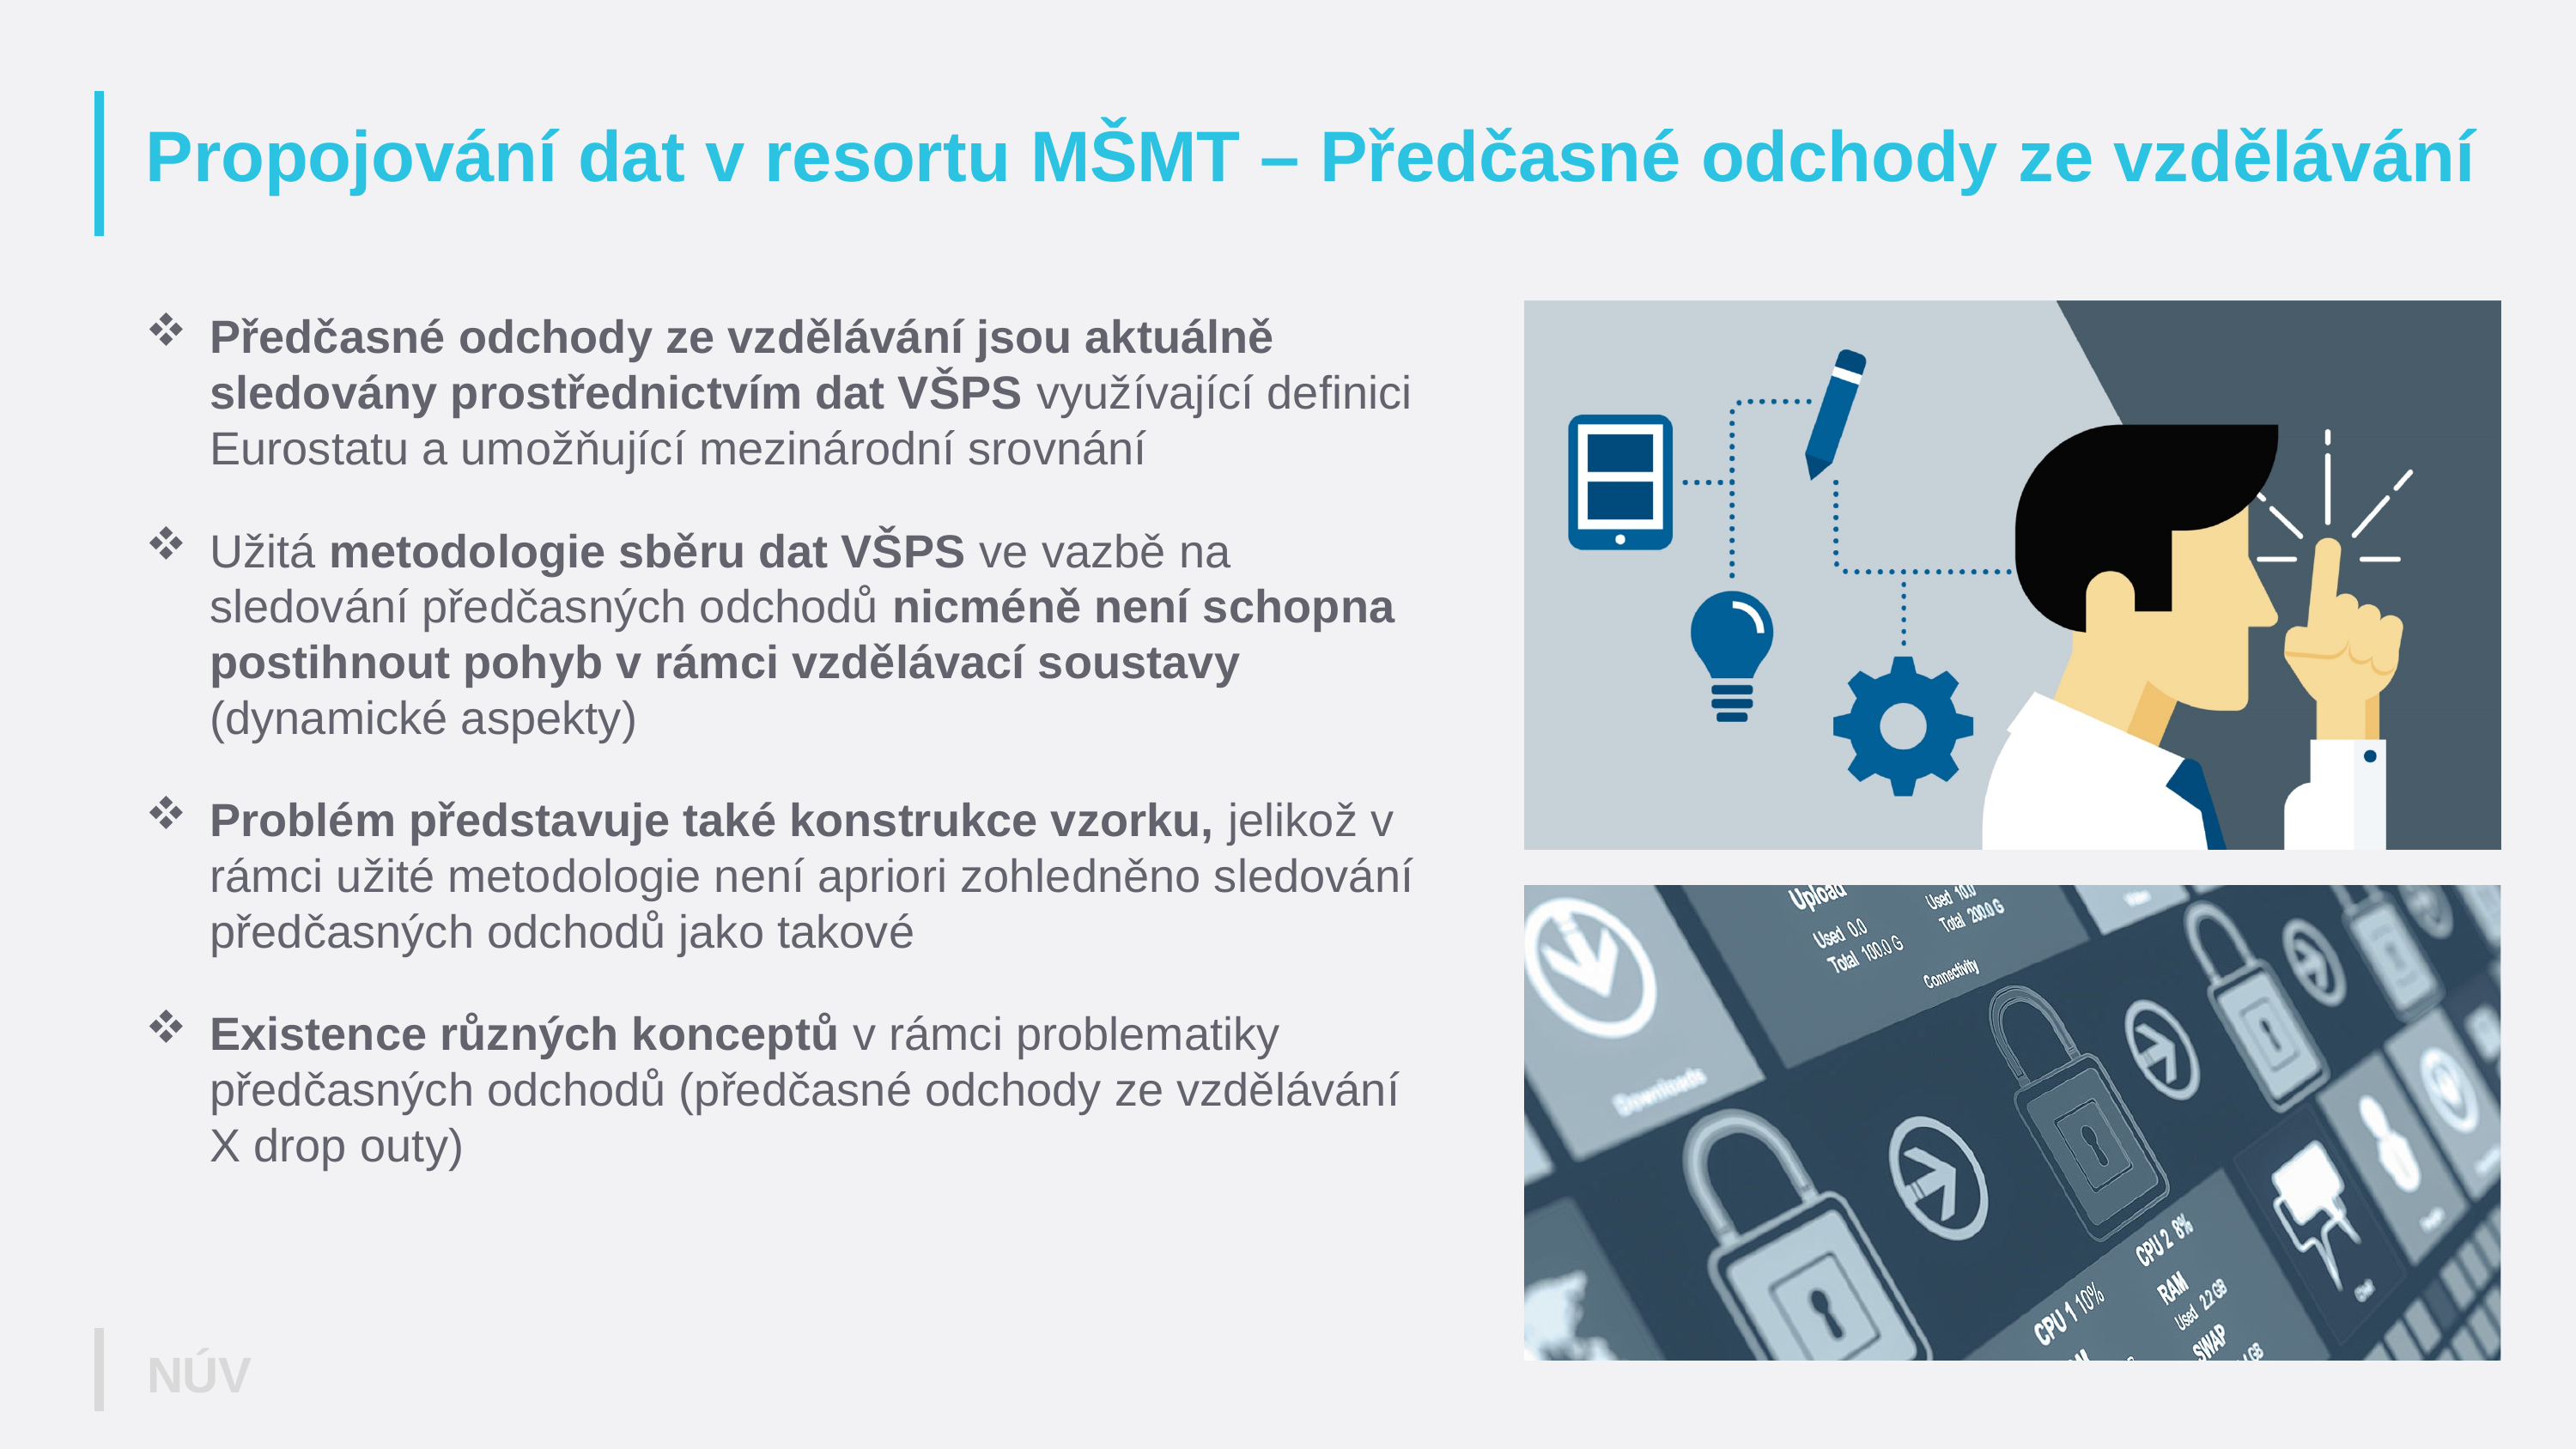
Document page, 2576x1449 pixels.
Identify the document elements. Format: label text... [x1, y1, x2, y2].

title Propojování dat v resortu MŠMT – Předčasné odchody ze vzdělávání [132, 112, 2555, 204]
picture [1523, 885, 2501, 1364]
picture [1523, 300, 2501, 850]
text_box Předčasné odchody ze vzdělávání jsou aktuálně sledovány prostřednictvím dat VŠPS využívající definici Eurostatu a umožňující mezinárodní srovnání Užitá metodologie sběru dat VŠPS ve vazbě na sledování předčasných odchodů nicméně není schopna postihnout pohyb v rámci vzdělávací soustavy (dynamické aspekty) Problém představuje také konstrukce vzorku, jelikož v rámci užité metodologie není apriori zohledněno sledování předčasných odchodů jako takové Existence různých konceptů v rámci problematiky předčasných odchodů (předčasné odchody ze vzdělávání X drop outy) [132, 300, 1438, 1178]
